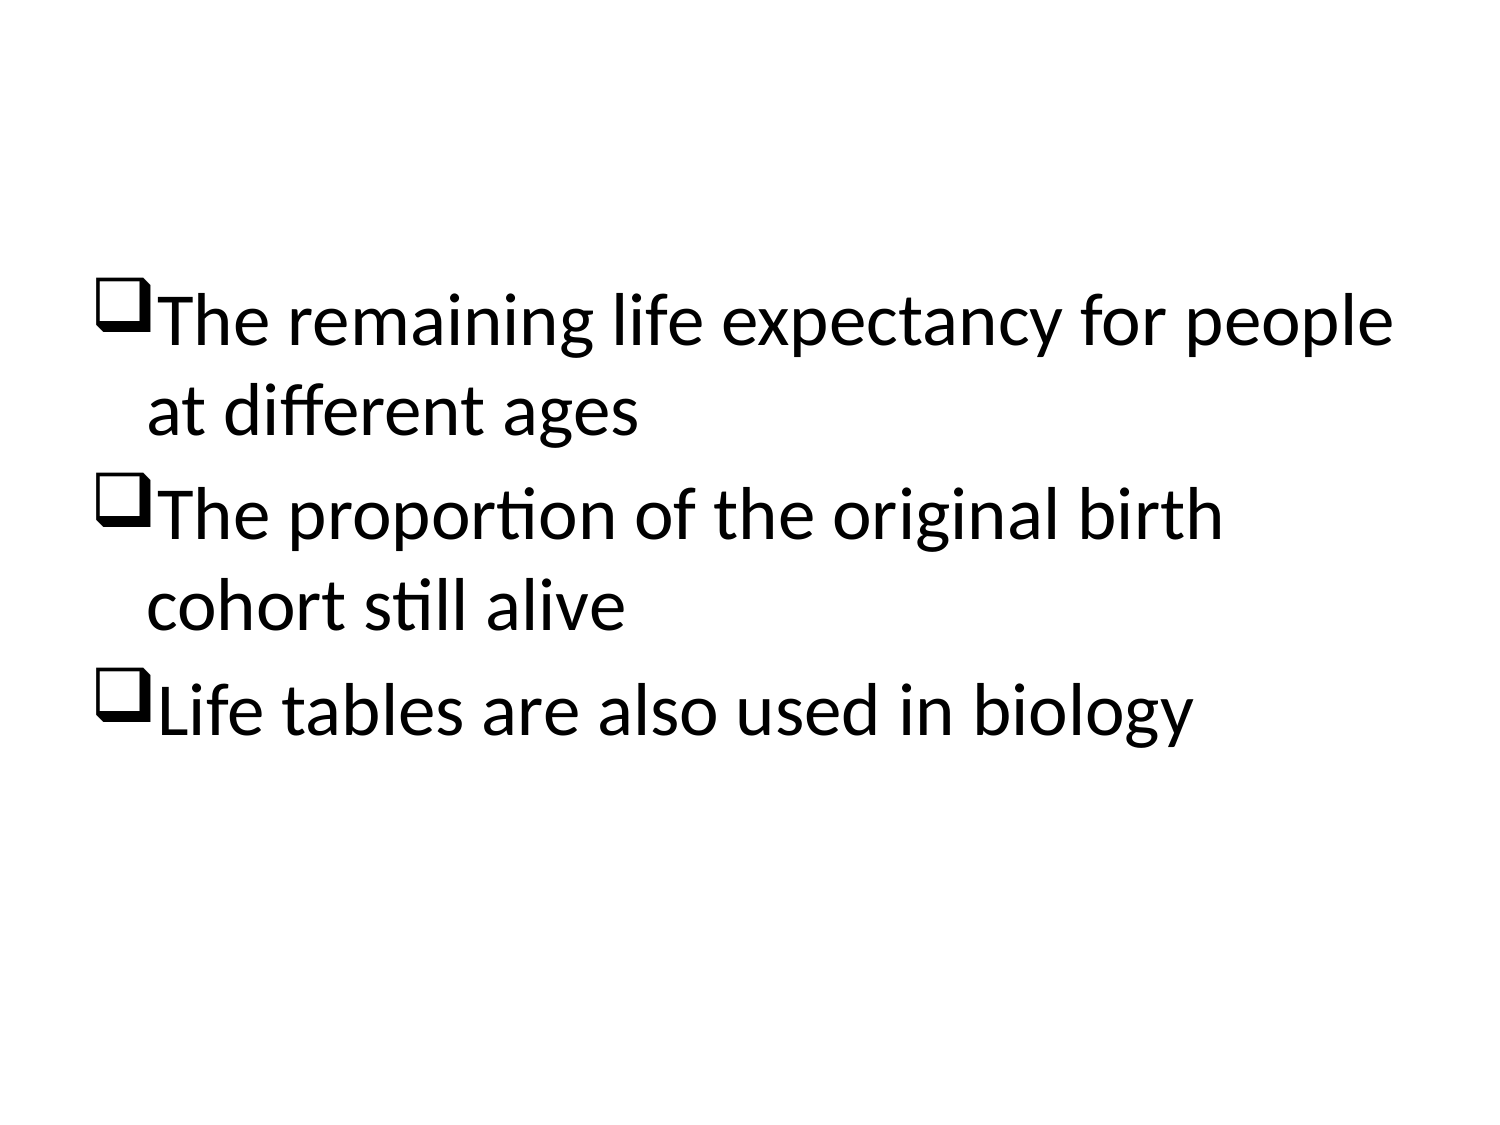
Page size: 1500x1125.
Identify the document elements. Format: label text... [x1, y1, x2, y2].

list The remaining life expectancy for people at different ages The proportion of the original birth cohort still alive Life tables are also used in biology [75, 262, 1425, 1005]
